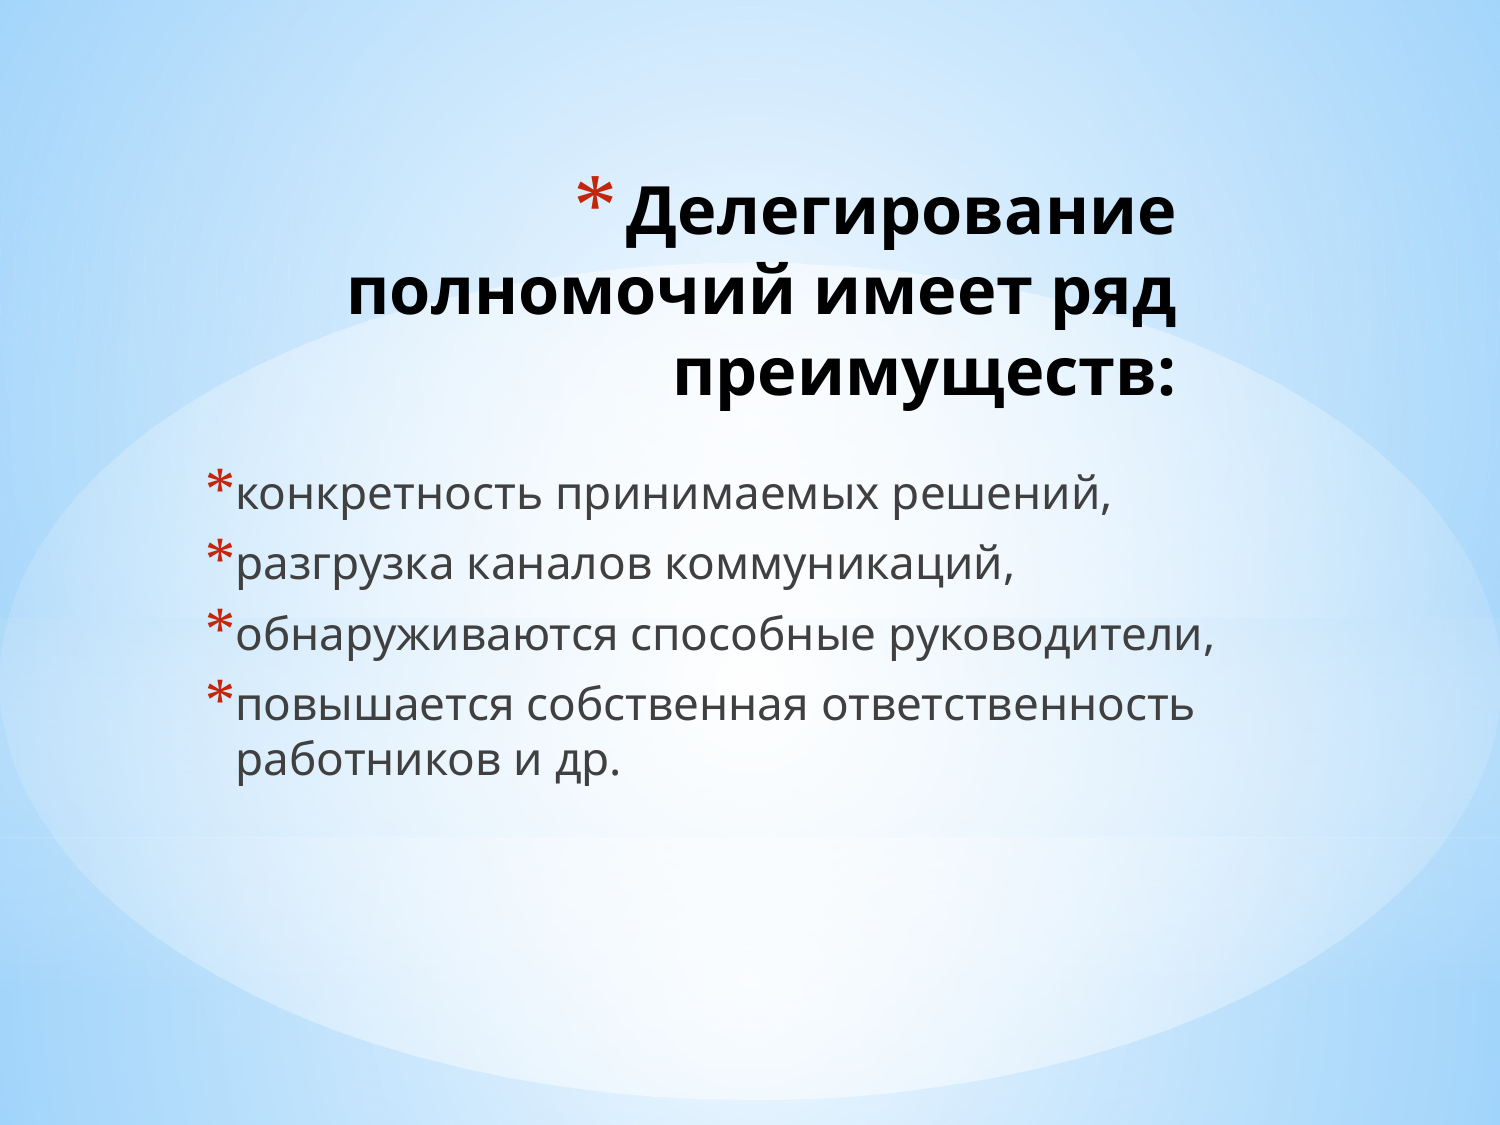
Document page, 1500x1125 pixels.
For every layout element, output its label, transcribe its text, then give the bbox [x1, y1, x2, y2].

title Делегирование полномочий имеет ряд преимуществ: [123, 160, 1193, 349]
list конкретность принимаемых решений, разгрузка каналов коммуникаций, обнаруживаются способные руководители, повышается собственная ответственность работников и др. [183, 456, 1233, 1027]
